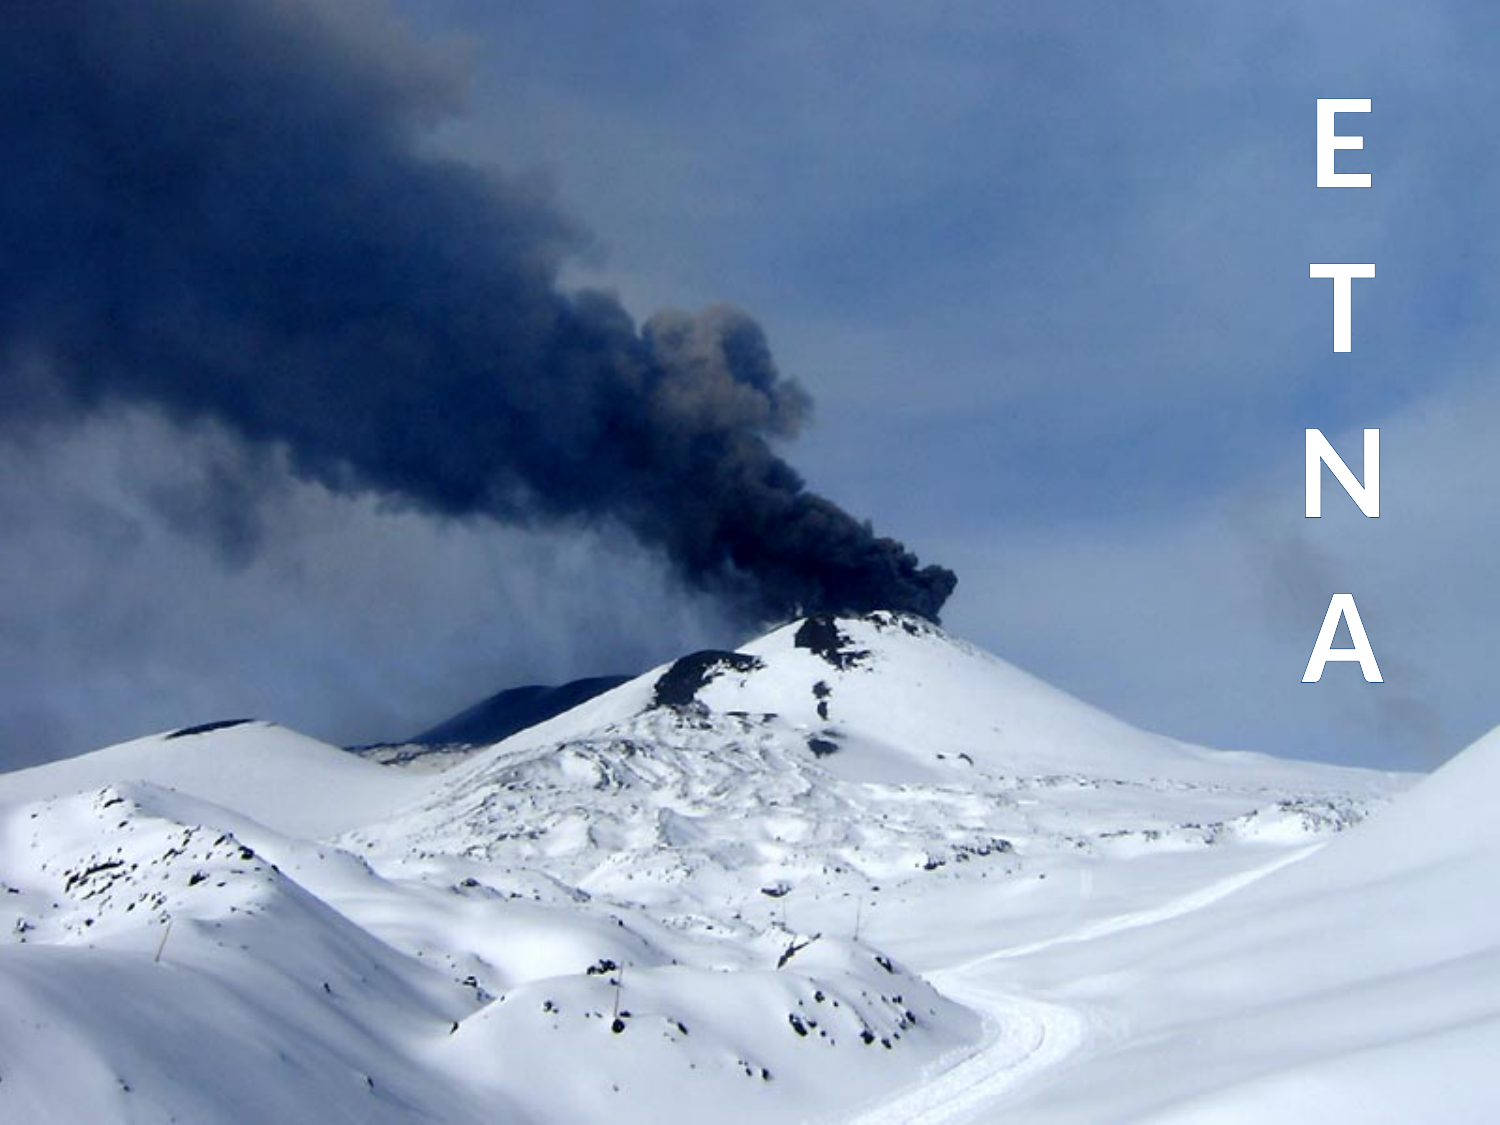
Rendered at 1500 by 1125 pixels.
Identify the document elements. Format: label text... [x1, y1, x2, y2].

picture [0, 0, 1500, 1125]
text_box E T N A [1282, 42, 1403, 718]
